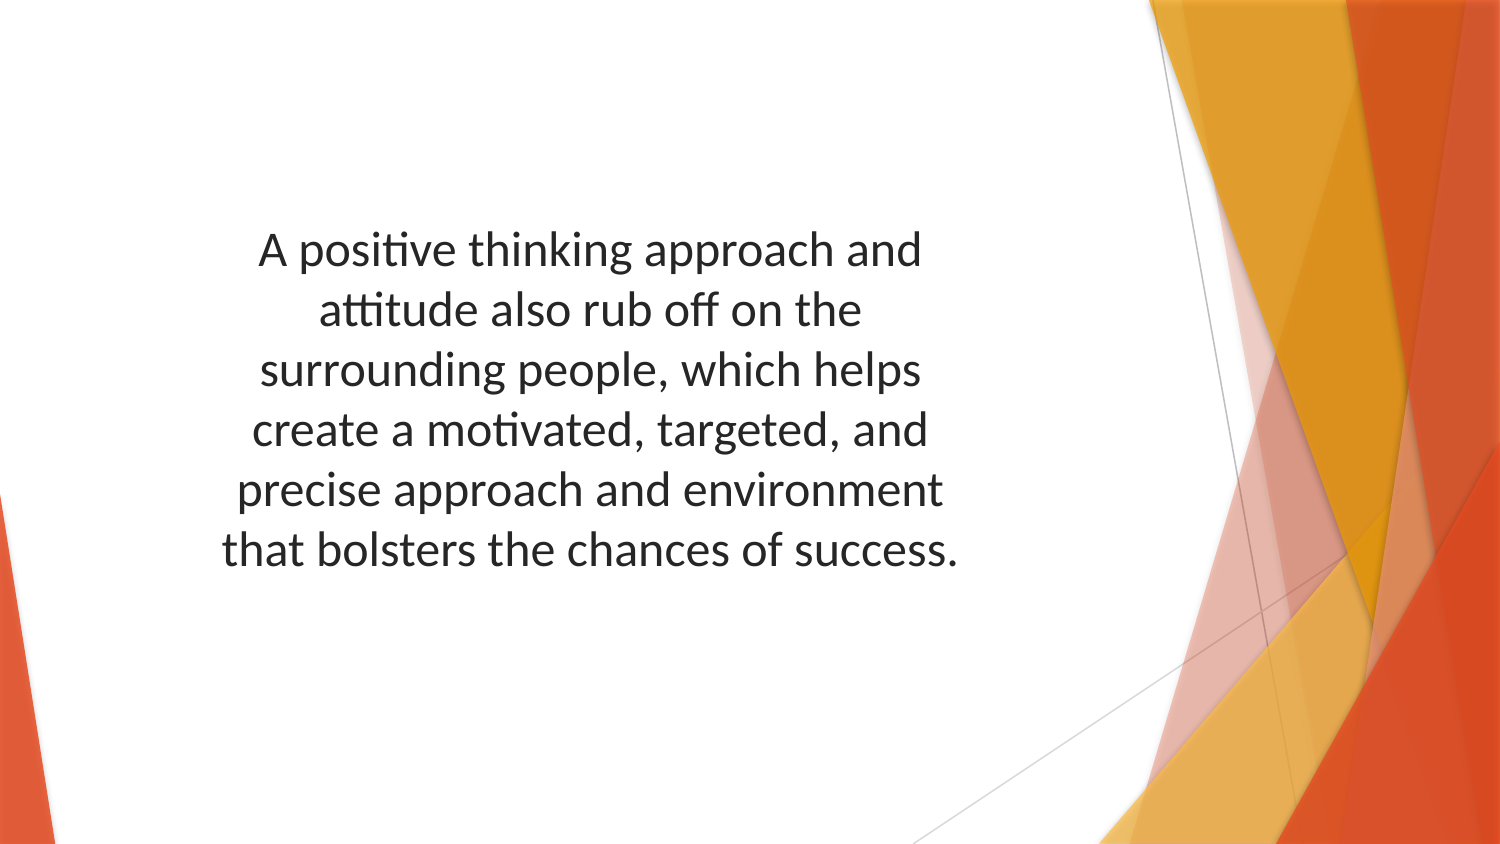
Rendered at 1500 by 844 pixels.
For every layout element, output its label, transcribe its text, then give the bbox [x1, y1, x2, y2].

list A positive thinking approach and attitude also rub off on the surrounding people, which helps create a motivated, targeted, and precise approach and environment that bolsters the chances of success. [194, 209, 987, 611]
